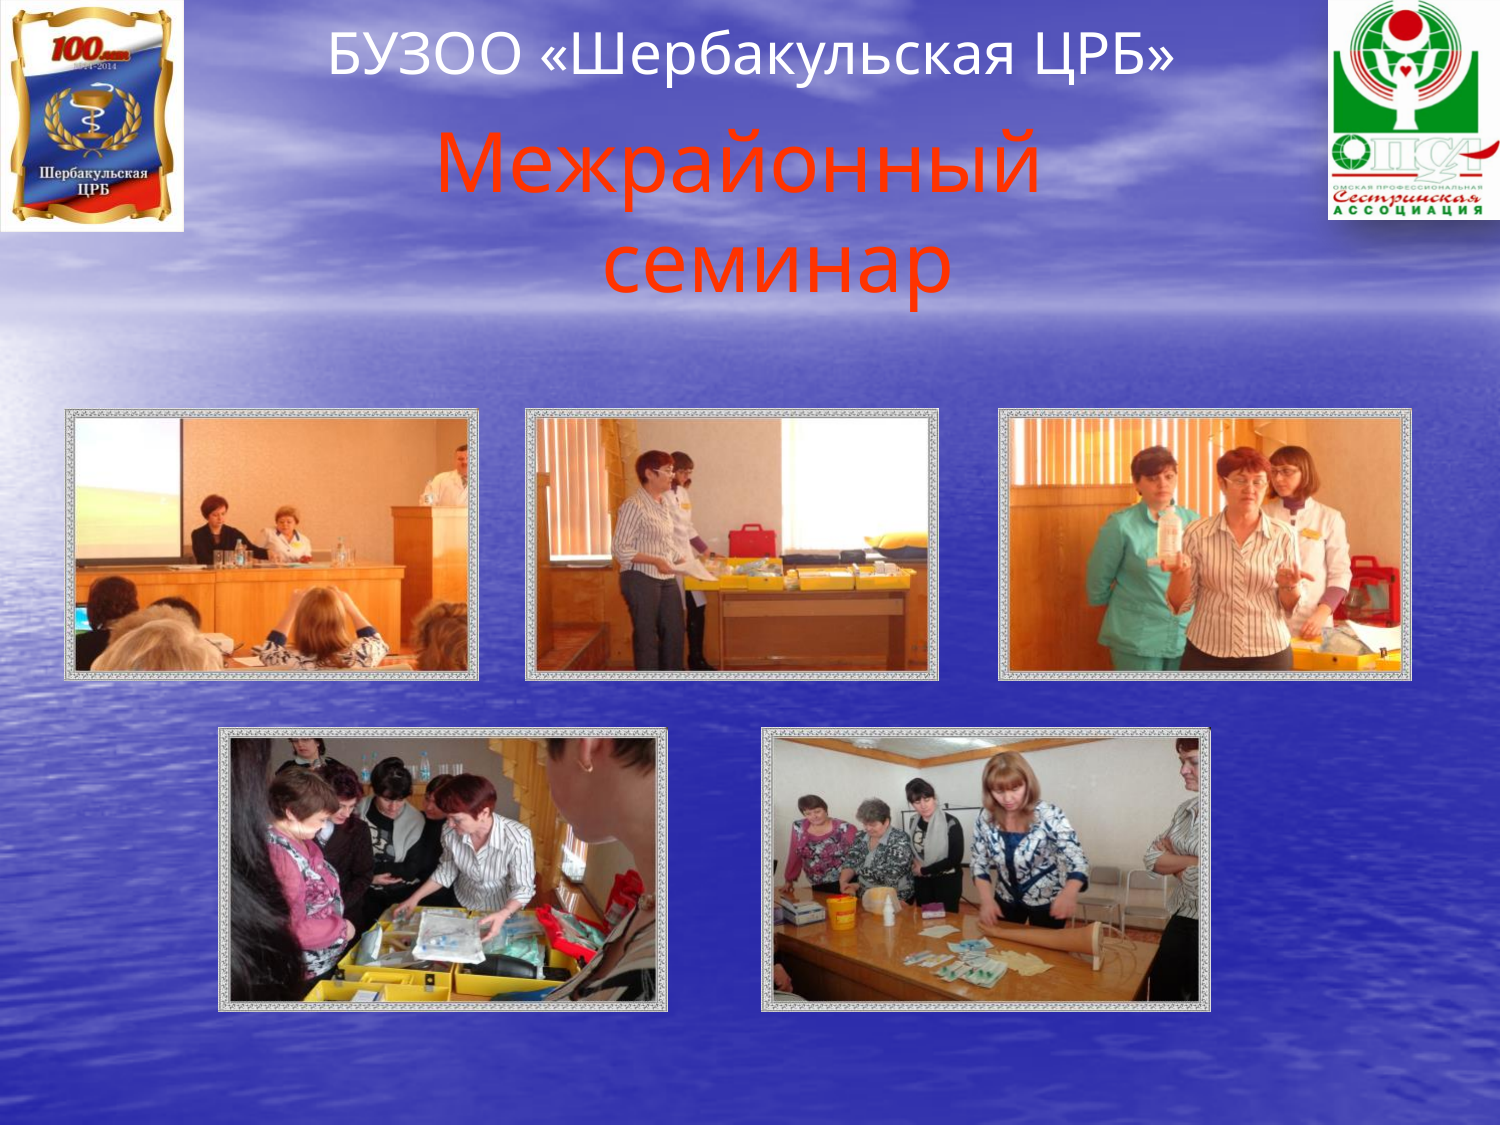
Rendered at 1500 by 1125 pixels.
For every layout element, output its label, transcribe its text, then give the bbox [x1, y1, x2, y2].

picture [218, 727, 668, 1012]
text_box Межрайонный семинар [253, 101, 1247, 317]
picture [1328, 0, 1500, 221]
title БУЗОО «Шербакульская ЦРБ» [184, 0, 1322, 102]
picture [0, 0, 184, 232]
picture [997, 408, 1412, 681]
picture [64, 408, 479, 681]
picture [761, 727, 1211, 1012]
picture [525, 408, 939, 681]
